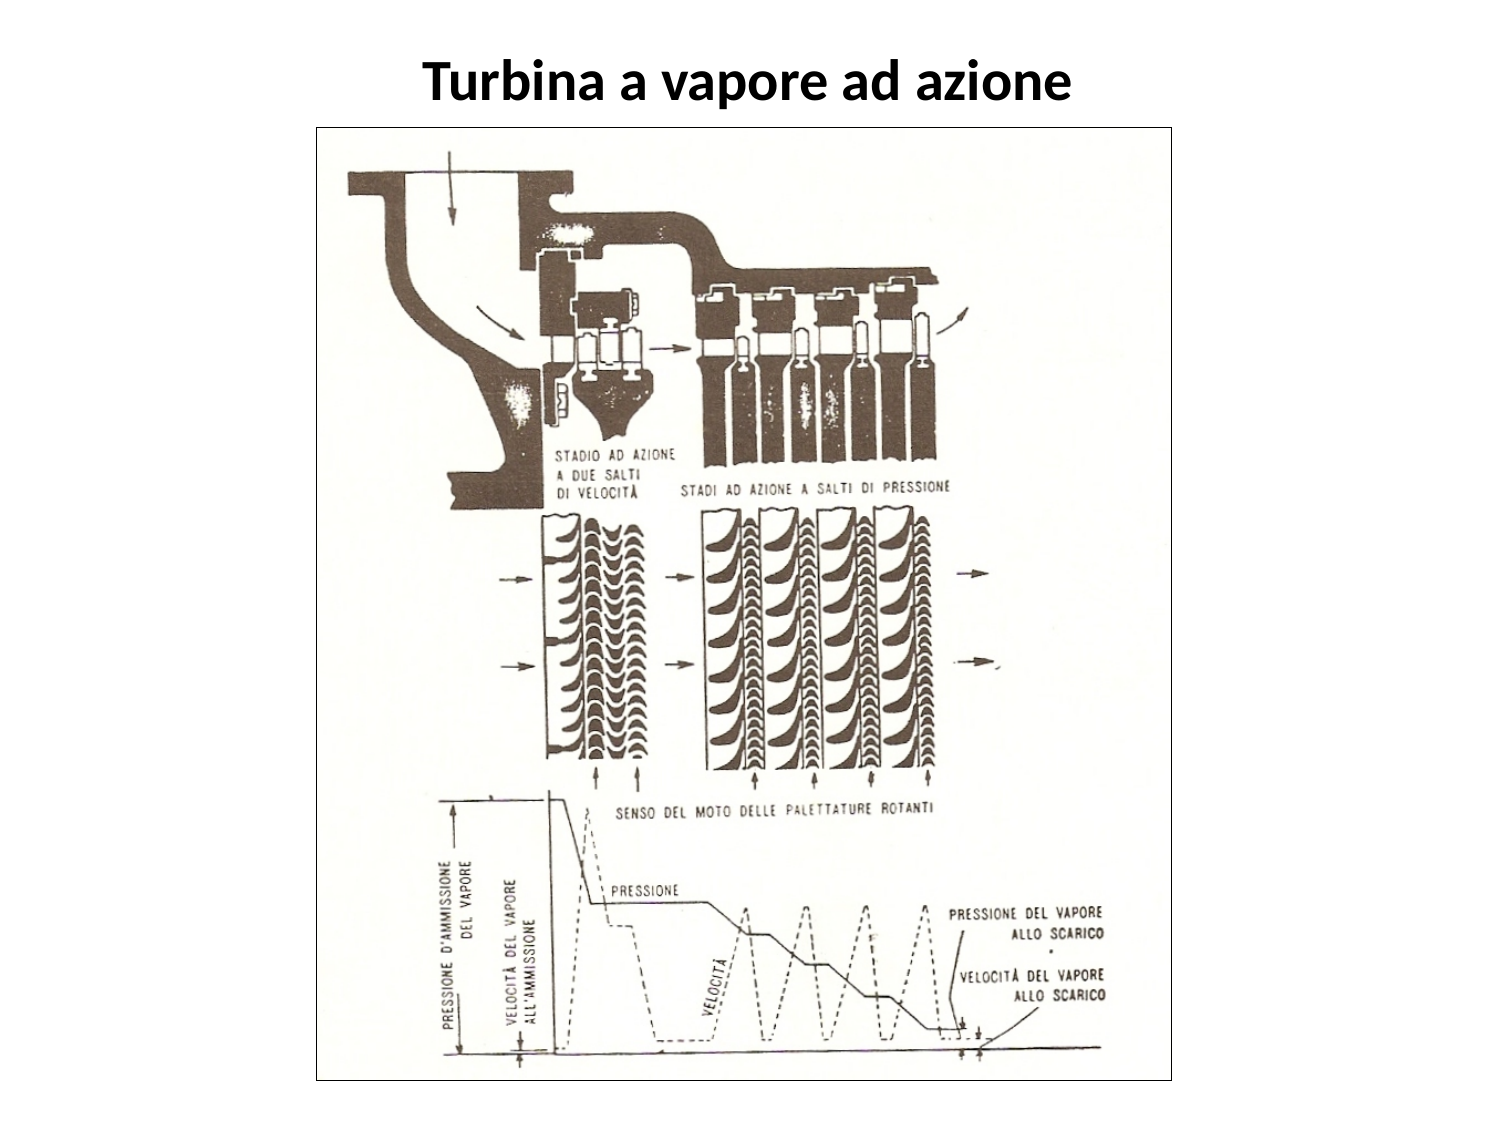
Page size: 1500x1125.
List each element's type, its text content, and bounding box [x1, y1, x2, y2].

picture [315, 126, 1172, 1081]
text_box Turbina a vapore ad azione [296, 35, 1200, 120]
